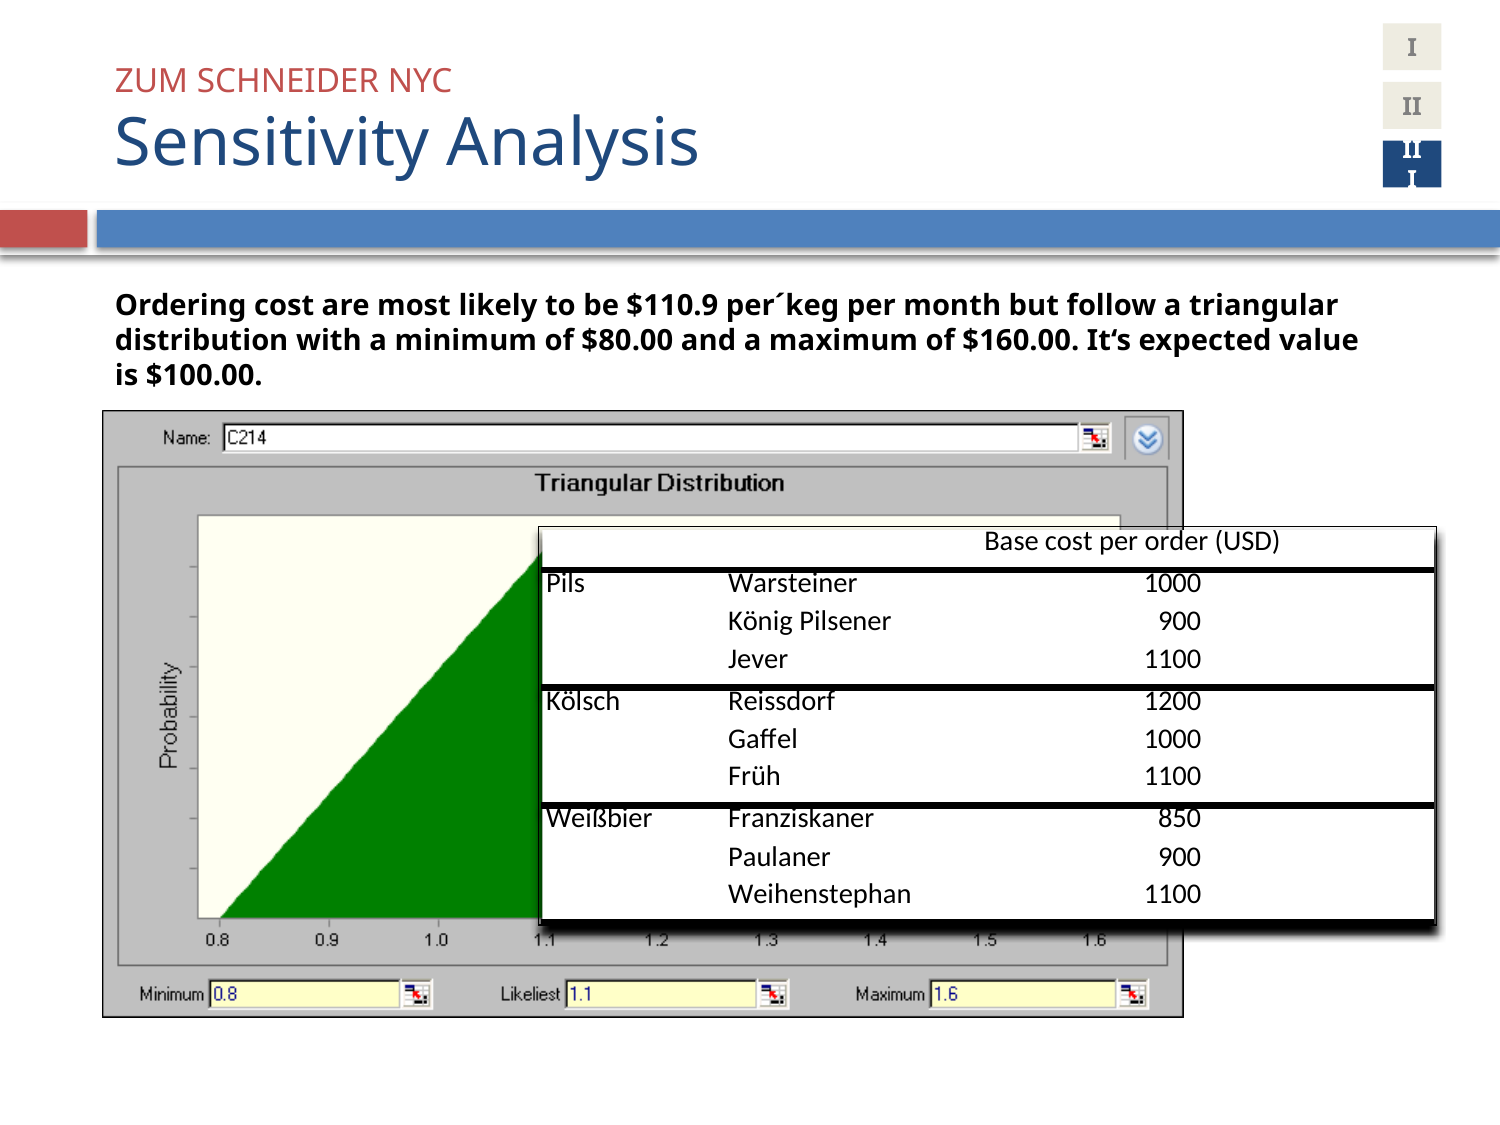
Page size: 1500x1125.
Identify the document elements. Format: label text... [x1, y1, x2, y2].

title ZUM SCHNEIDER NYC Sensitivity Analysis [99, 37, 1438, 200]
text_box II [1381, 80, 1443, 130]
text_box III [1381, 139, 1443, 189]
picture [102, 409, 1437, 1019]
text_box Ordering cost are most likely to be $110.9 per´keg per month but follow a triangular distribution with a minimum of $80.00 and a maximum of $160.00. It‘s expected value is $100.00. [100, 278, 1395, 399]
text_box I [1381, 22, 1443, 72]
